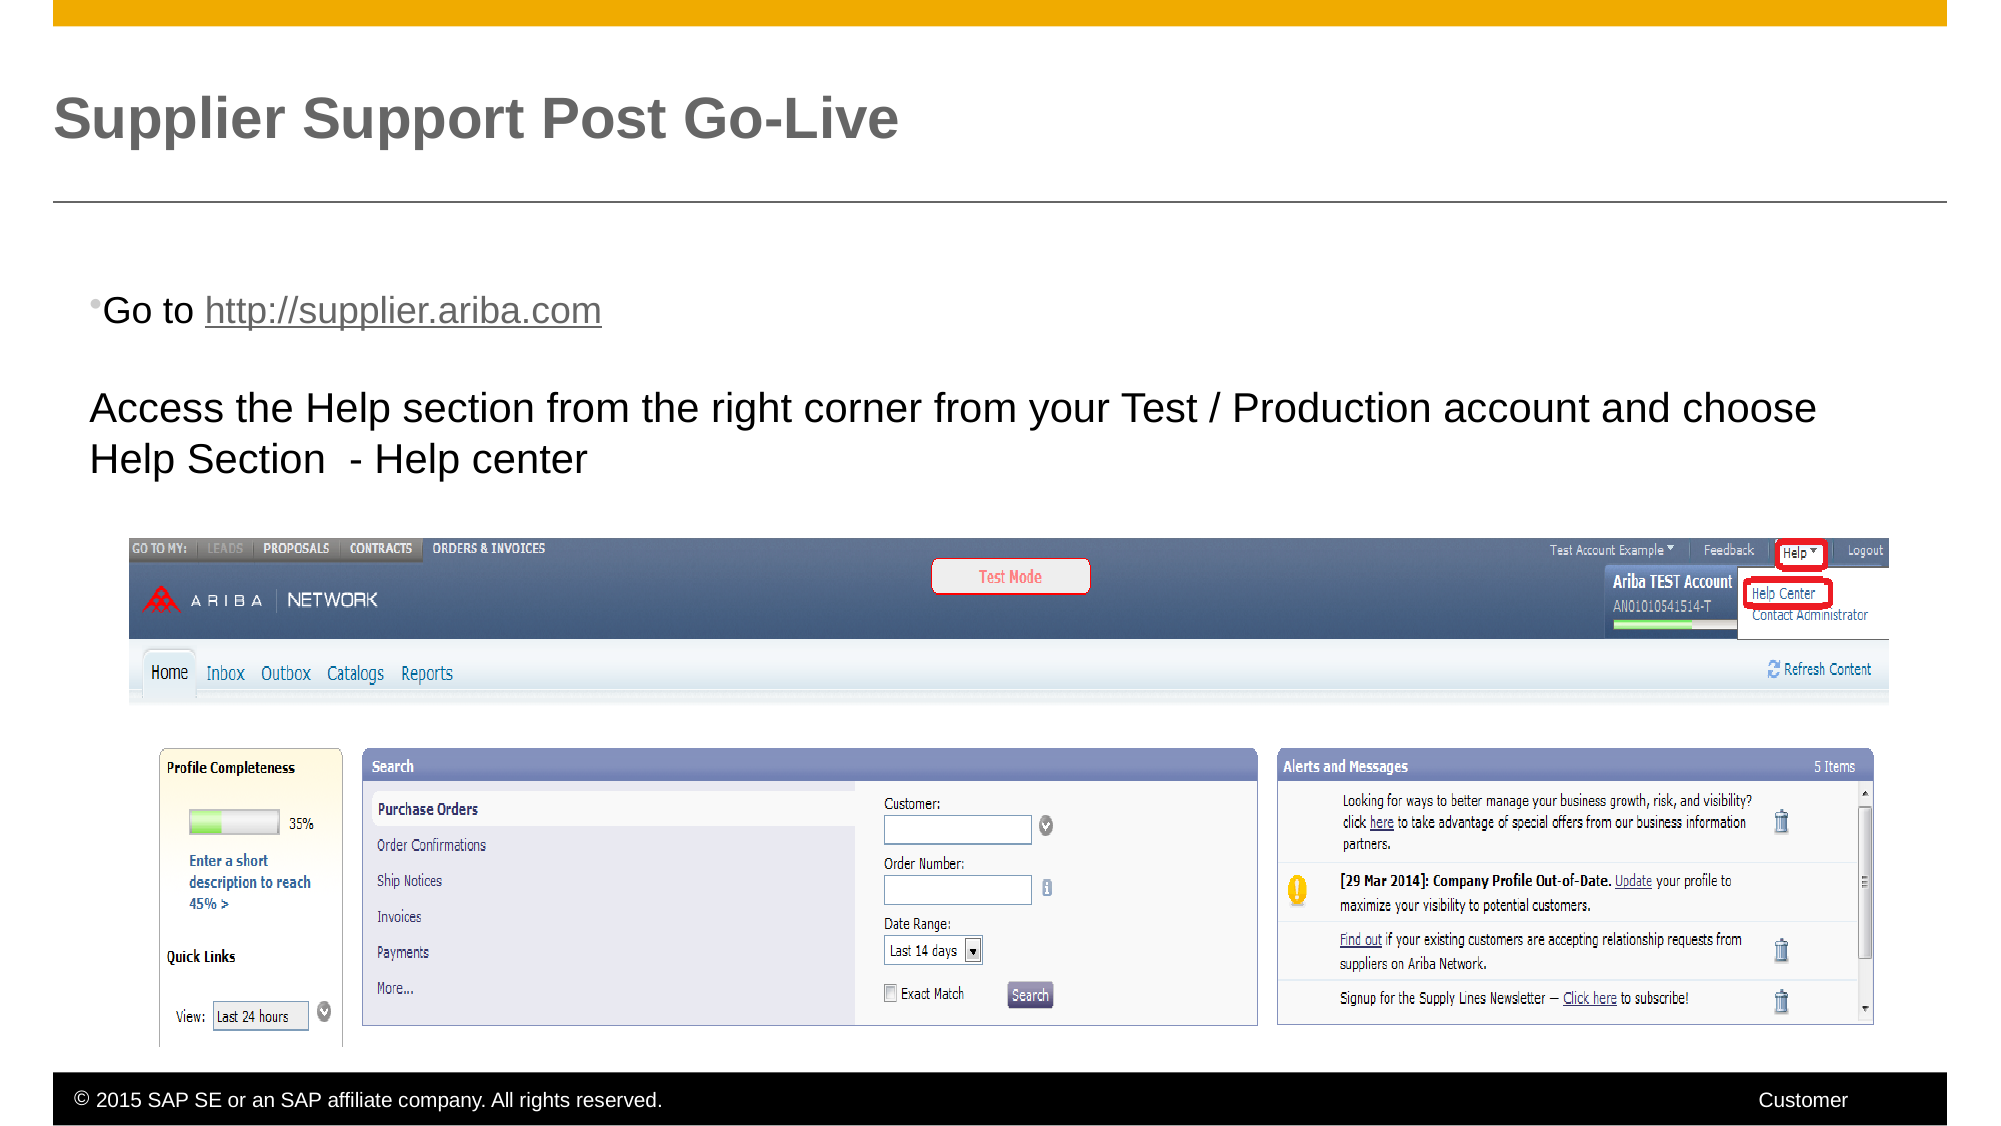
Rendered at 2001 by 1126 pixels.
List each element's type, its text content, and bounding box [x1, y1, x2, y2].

list Go to http://supplier.ariba.com Access the Help section from the right corner from your Test / Production account and choose Help Section - Help center [71, 277, 1930, 999]
picture [128, 537, 1889, 1047]
title Supplier Support Post Go-Live [53, 53, 1947, 178]
